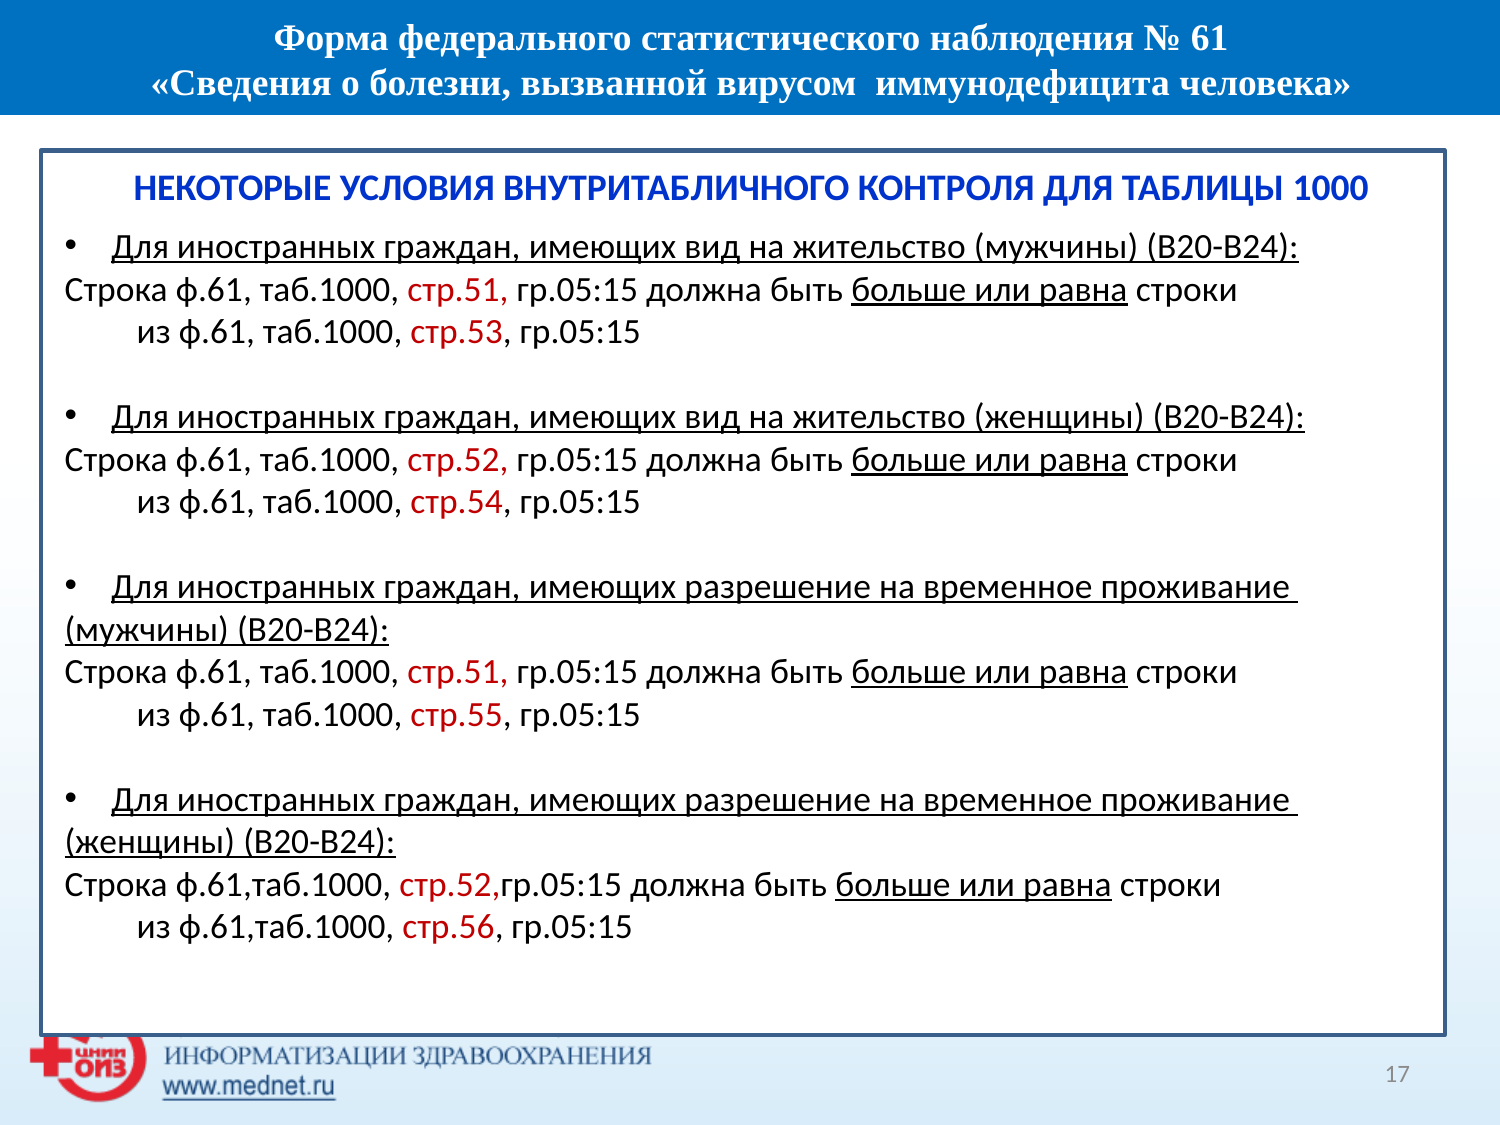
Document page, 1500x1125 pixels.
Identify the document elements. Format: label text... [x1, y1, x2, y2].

slide_number 17 [1074, 1042, 1425, 1103]
text_box НЕКОТОРЫЕ УСЛОВИЯ ВНУТРИТАБЛИЧНОГО КОНТРОЛЯ ДЛЯ ТАБЛИЦЫ 1000 [49, 155, 1454, 216]
text_box Для иностранных граждан, имеющих вид на жительство (мужчины) (В20-В24): Строка ф.61, таб.1000, стр.51, гр.05:15 должна быть больше или равна строки из ф.61, таб.1000, стр.53, гр.05:15 Для иностранных граждан, имеющих вид на жительство (женщины) (В20-В24): Строка ф.61, таб.1000, стр.52, гр.05:15 должна быть больше или равна строки из ф.61, таб.1000, стр.54, гр.05:15 Для иностранных граждан, имеющих разрешение на временное проживание (мужчины) (В20-В24): Строка ф.61, таб.1000, стр.51, гр.05:15 должна быть больше или равна строки из ф.61, таб.1000, стр.55, гр.05:15 Для иностранных граждан, имеющих разрешение на временное проживание (женщины) (В20-В24): Строка ф.61,таб.1000, стр.52,гр.05:15 должна быть больше или равна строки из ф.61,таб.1000, стр.56, гр.05:15 [49, 215, 1400, 954]
text_box Форма федерального статистического наблюдения № 61 «Сведения о болезни, вызванной вирусом иммунодефицита человека» [0, 0, 1500, 117]
text_box [39, 148, 1447, 1037]
picture [0, 117, 1500, 1125]
